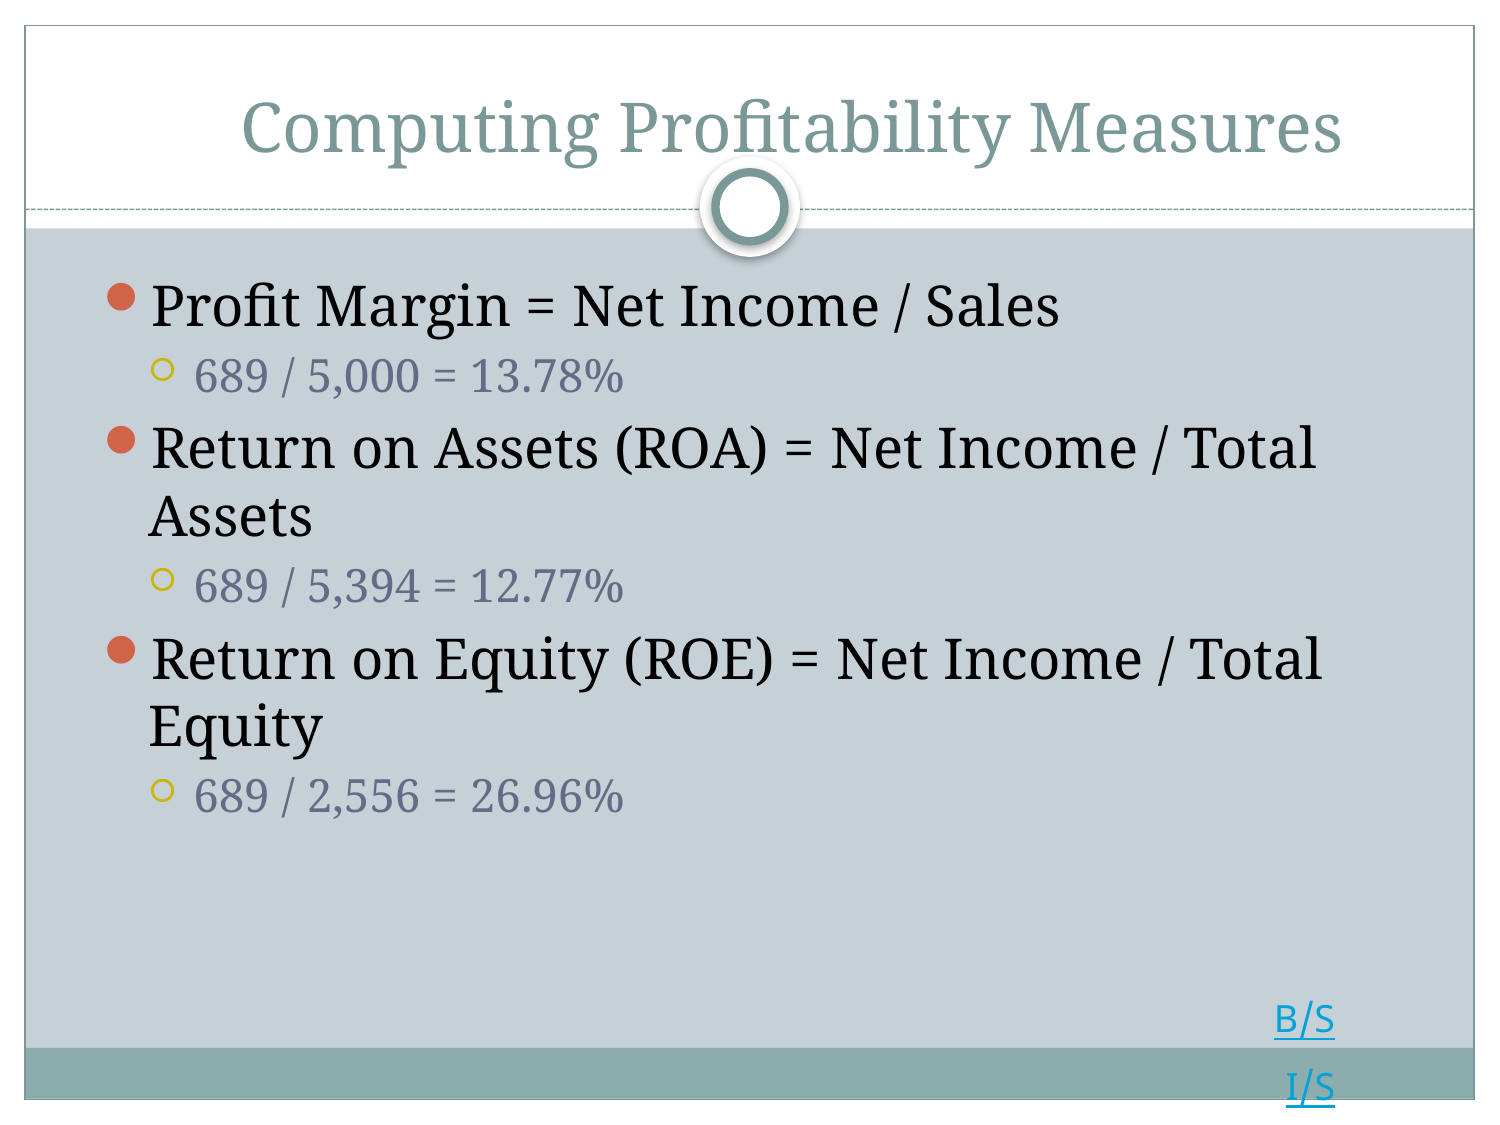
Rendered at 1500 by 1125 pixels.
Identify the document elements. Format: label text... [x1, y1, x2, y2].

text_box B/S I/S [1212, 987, 1350, 1119]
text_box Profit Margin = Net Income / Sales 689 / 5,000 = 13.78% Return on Assets (ROA) = Net Income / Total Assets 689 / 5,394 = 12.77% Return on Equity (ROE) = Net Income / Total Equity 689 / 2,556 = 26.96% [88, 262, 1425, 1005]
title Computing Profitability Measures [197, 30, 1388, 174]
